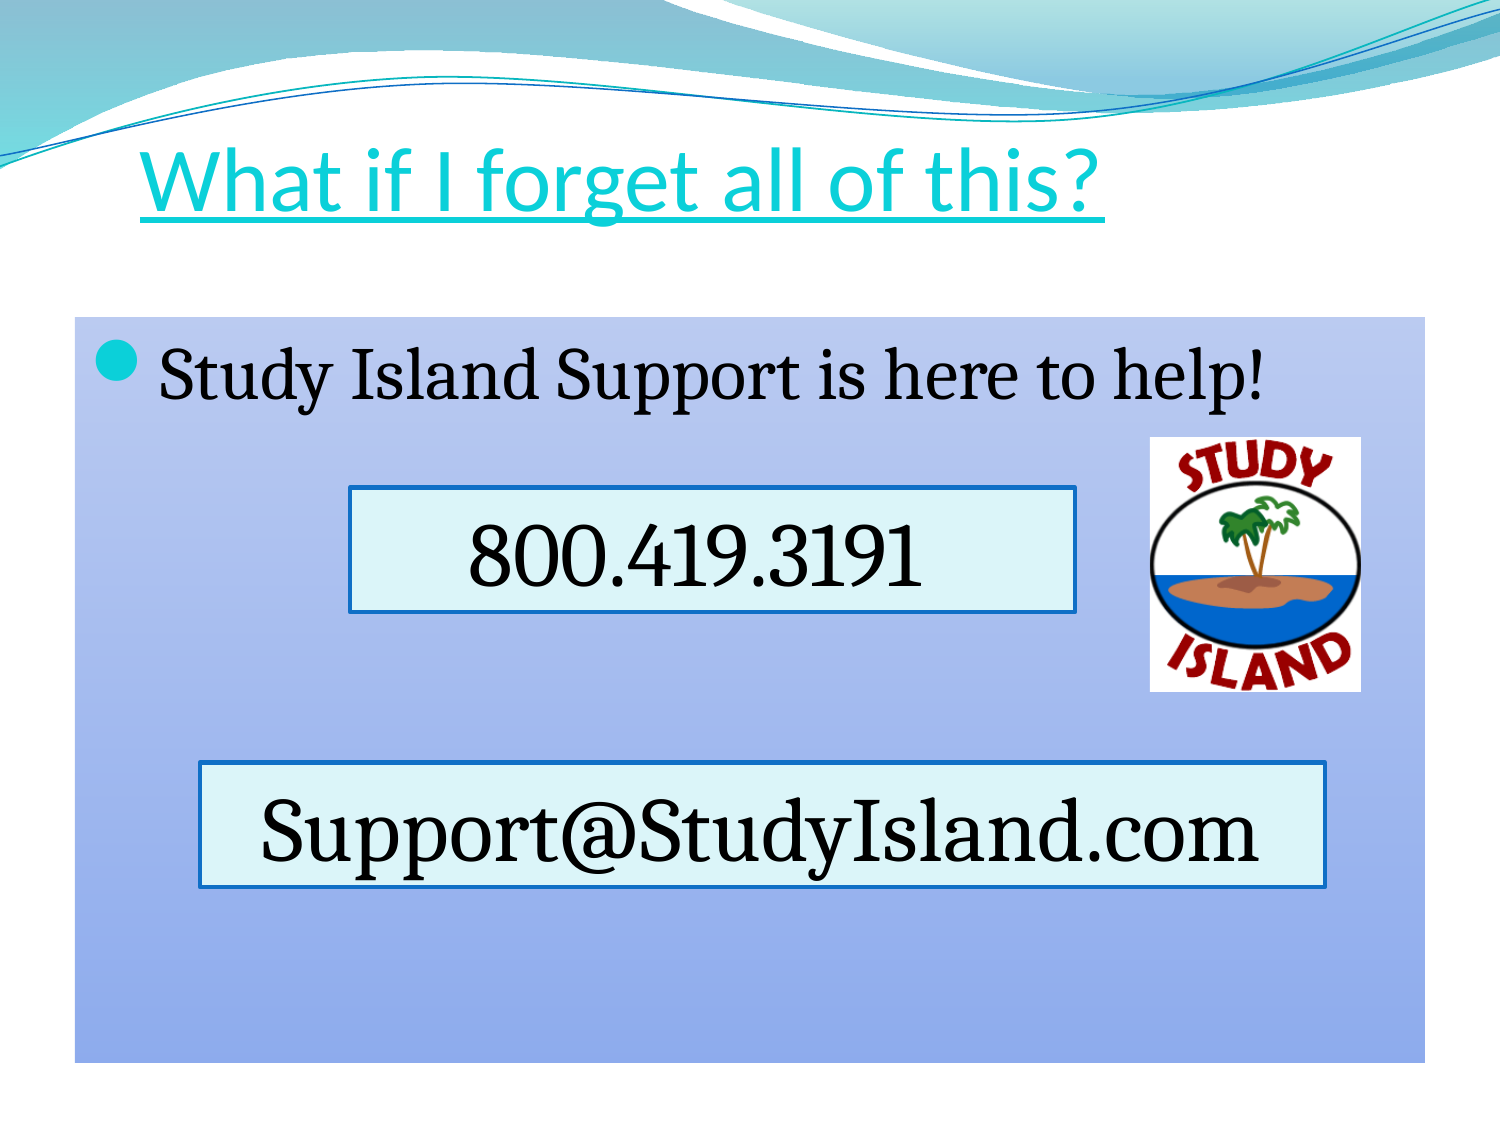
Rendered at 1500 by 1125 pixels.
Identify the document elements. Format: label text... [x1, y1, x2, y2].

text_box Support@StudyIsland.com [198, 760, 1327, 889]
picture [1149, 437, 1362, 693]
text_box 800.419.3191 [348, 485, 1077, 614]
text_box What if I forget all of this? [124, 112, 1325, 300]
text_box Study Island Support is here to help! [74, 317, 1425, 1063]
